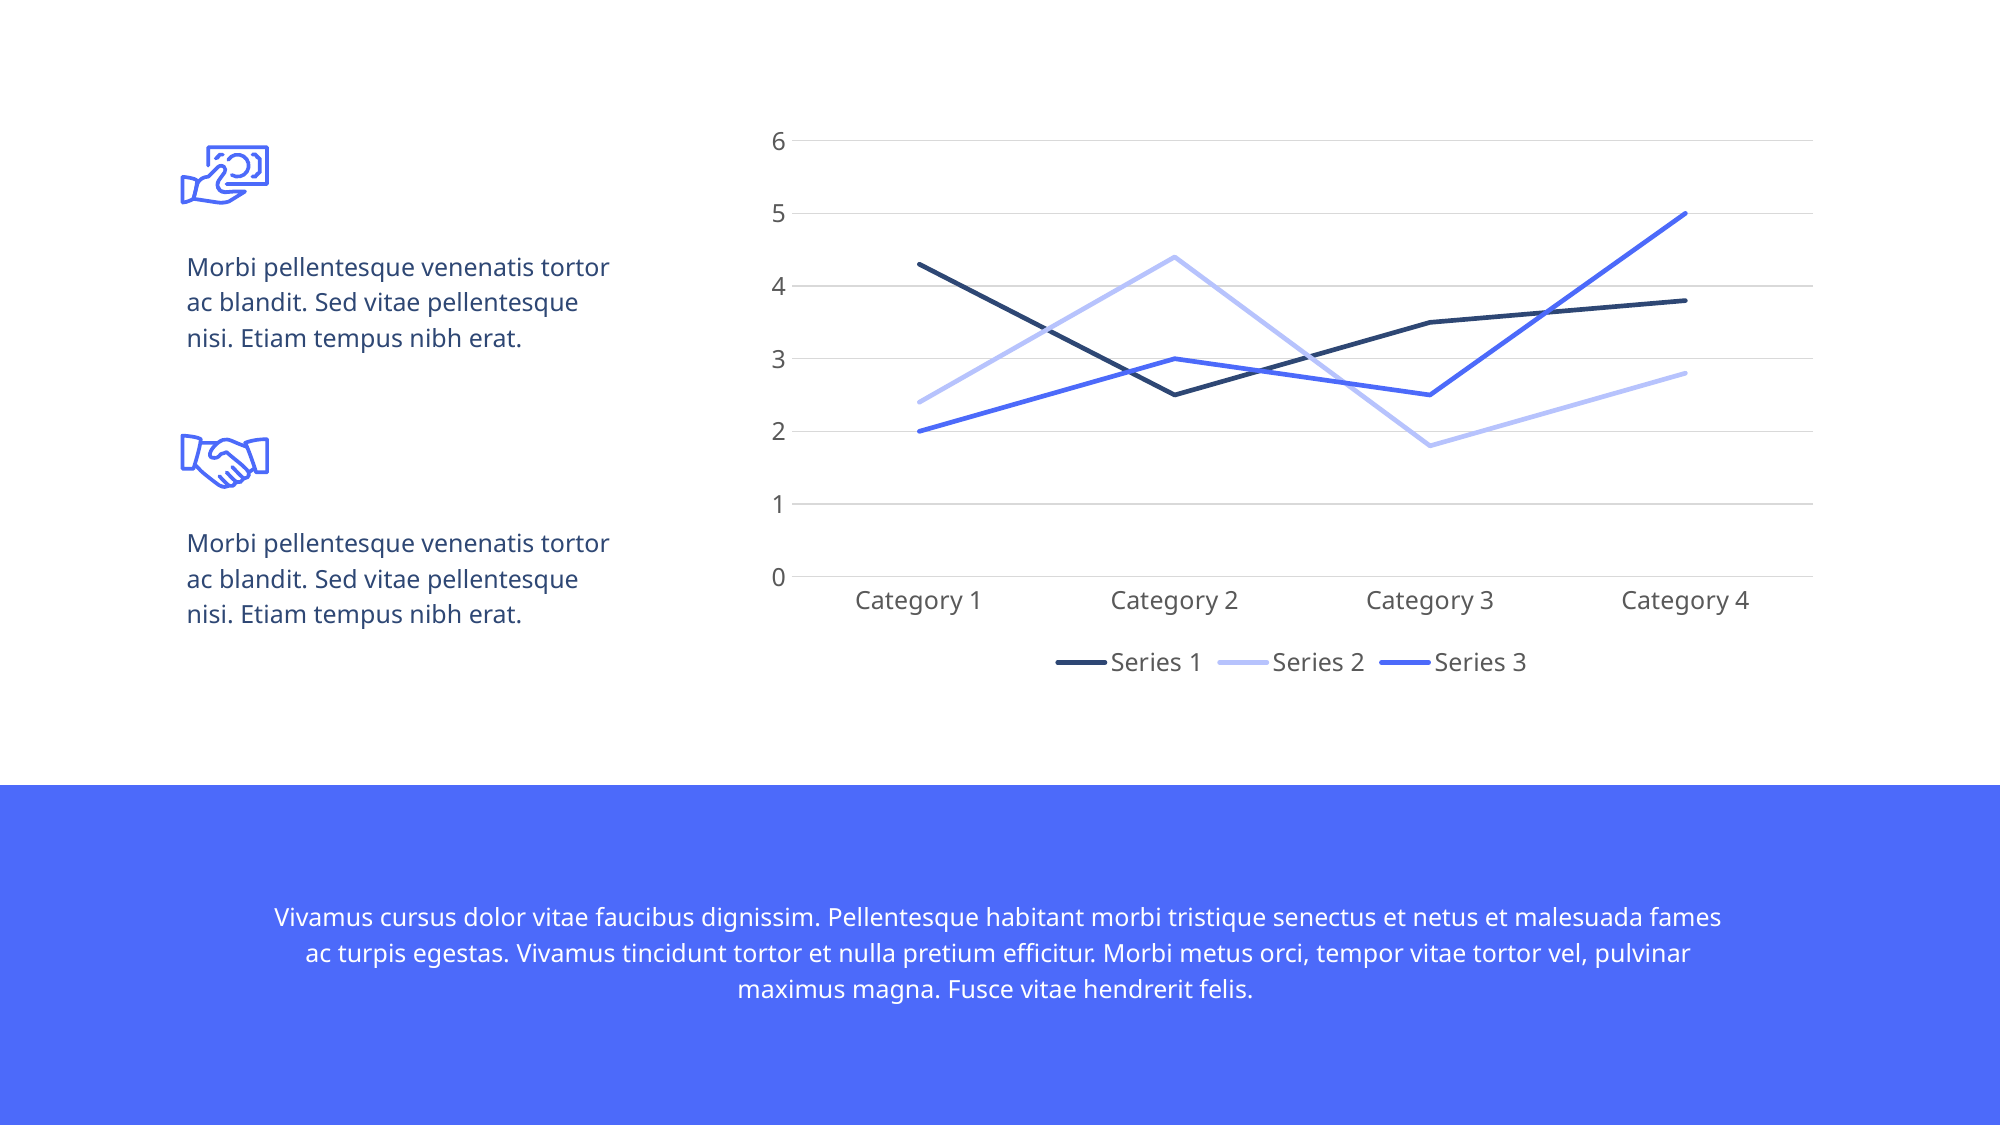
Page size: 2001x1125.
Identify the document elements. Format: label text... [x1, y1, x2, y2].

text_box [180, 145, 269, 205]
text_box [0, 784, 2000, 1125]
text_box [198, 445, 246, 483]
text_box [213, 442, 251, 468]
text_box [230, 473, 269, 489]
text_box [180, 470, 219, 489]
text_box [189, 433, 269, 442]
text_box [249, 442, 265, 470]
chart [749, 112, 1835, 686]
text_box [185, 438, 198, 466]
text_box Morbi pellentesque venenatis tortor ac blandit. Sed vitae pellentesque nisi. Etiam tempus nibh erat. [171, 237, 627, 361]
text_box Vivamus cursus dolor vitae faucibus dignissim. Pellentesque habitant morbi tristique senectus et netus et malesuada fames ac turpis egestas. Vivamus tincidunt tortor et nulla pretium efficitur. Morbi metus orci, tempor vitae tortor vel, pulvinar maximus magna. Fusce vitae hendrerit felis. [249, 887, 1750, 1011]
text_box Morbi pellentesque venenatis tortor ac blandit. Sed vitae pellentesque nisi. Etiam tempus nibh erat. [171, 513, 627, 637]
